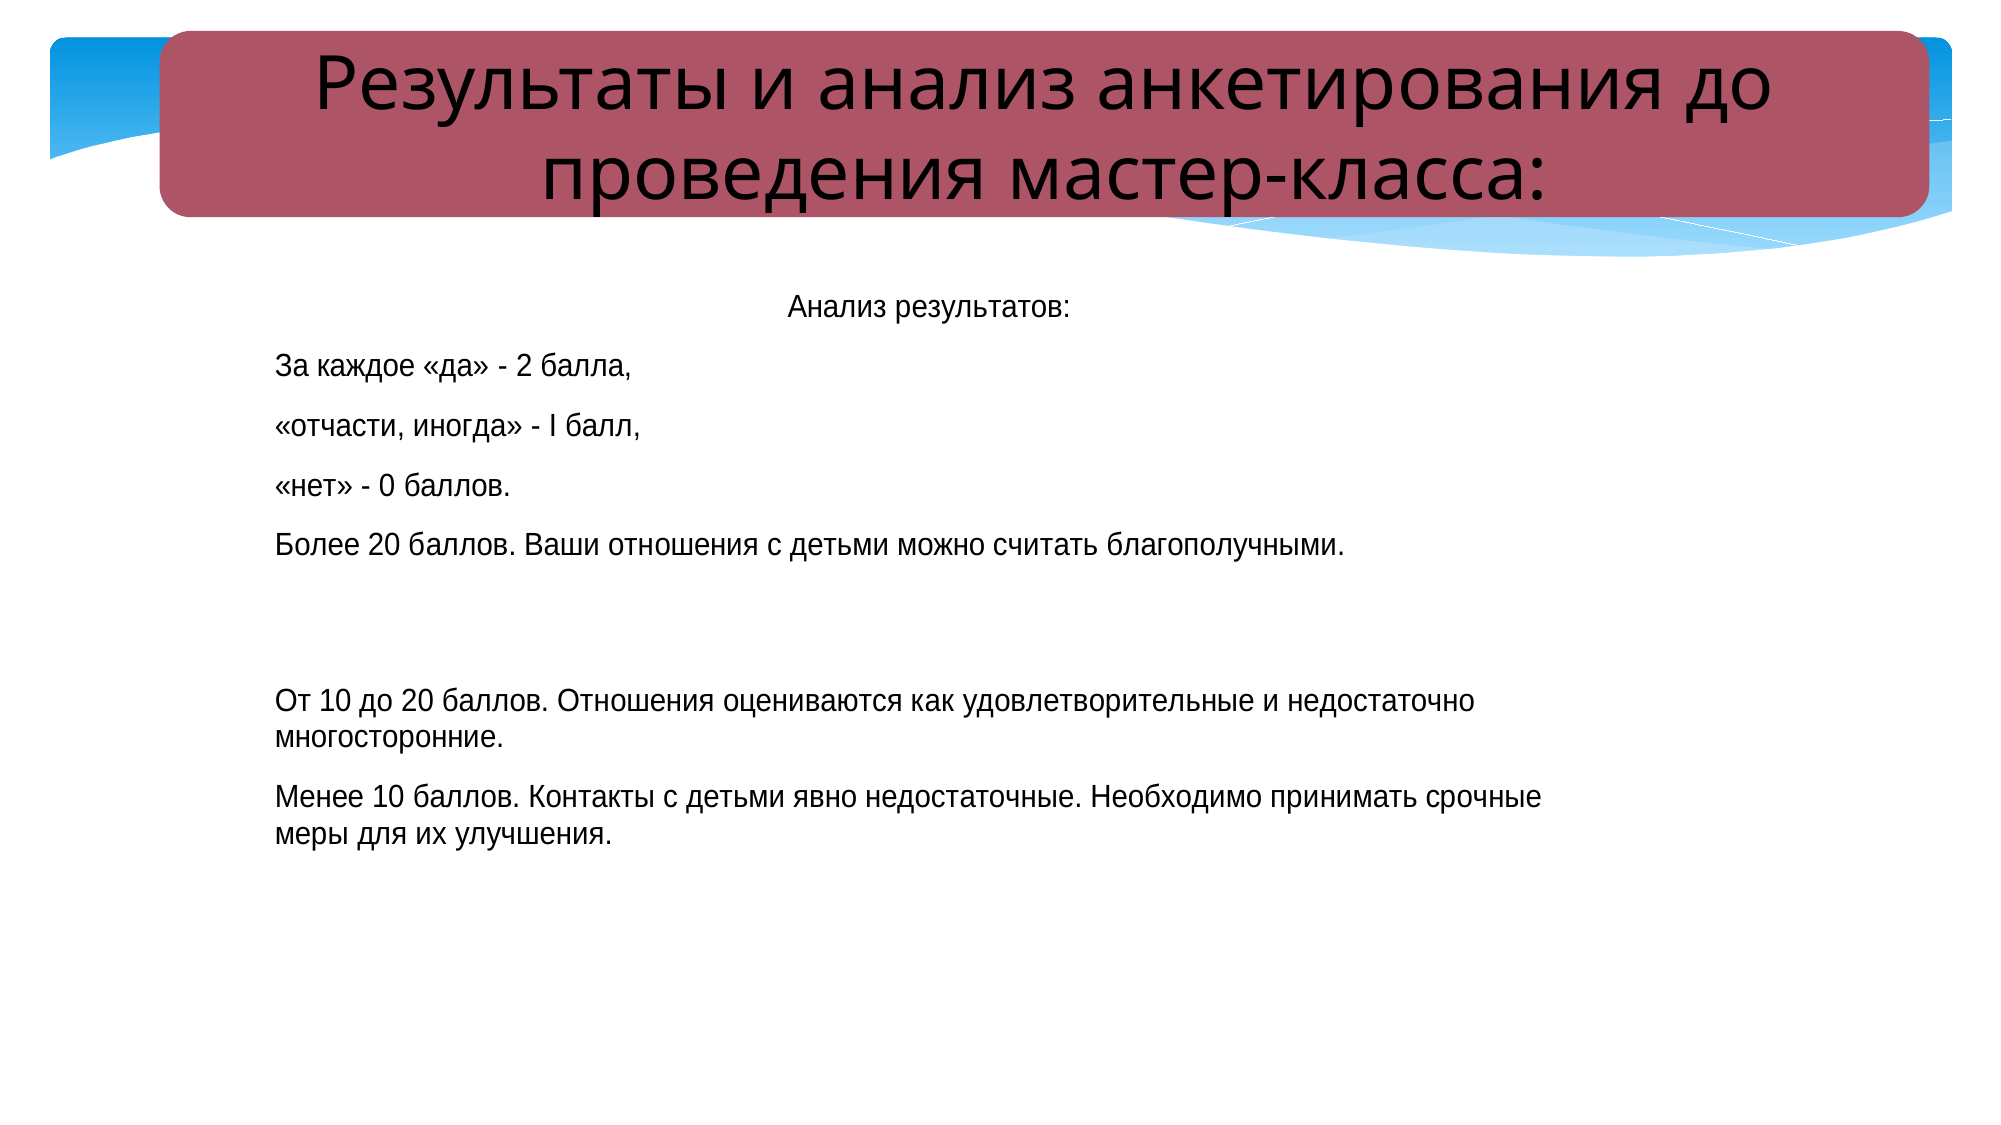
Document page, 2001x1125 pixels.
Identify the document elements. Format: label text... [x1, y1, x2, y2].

text_box [137, 299, 1863, 1014]
picture [274, 287, 1582, 954]
text_box [137, 34, 1863, 252]
text_box Результаты и анализ анкетирования до проведения мастер-класса: [174, 29, 1931, 219]
